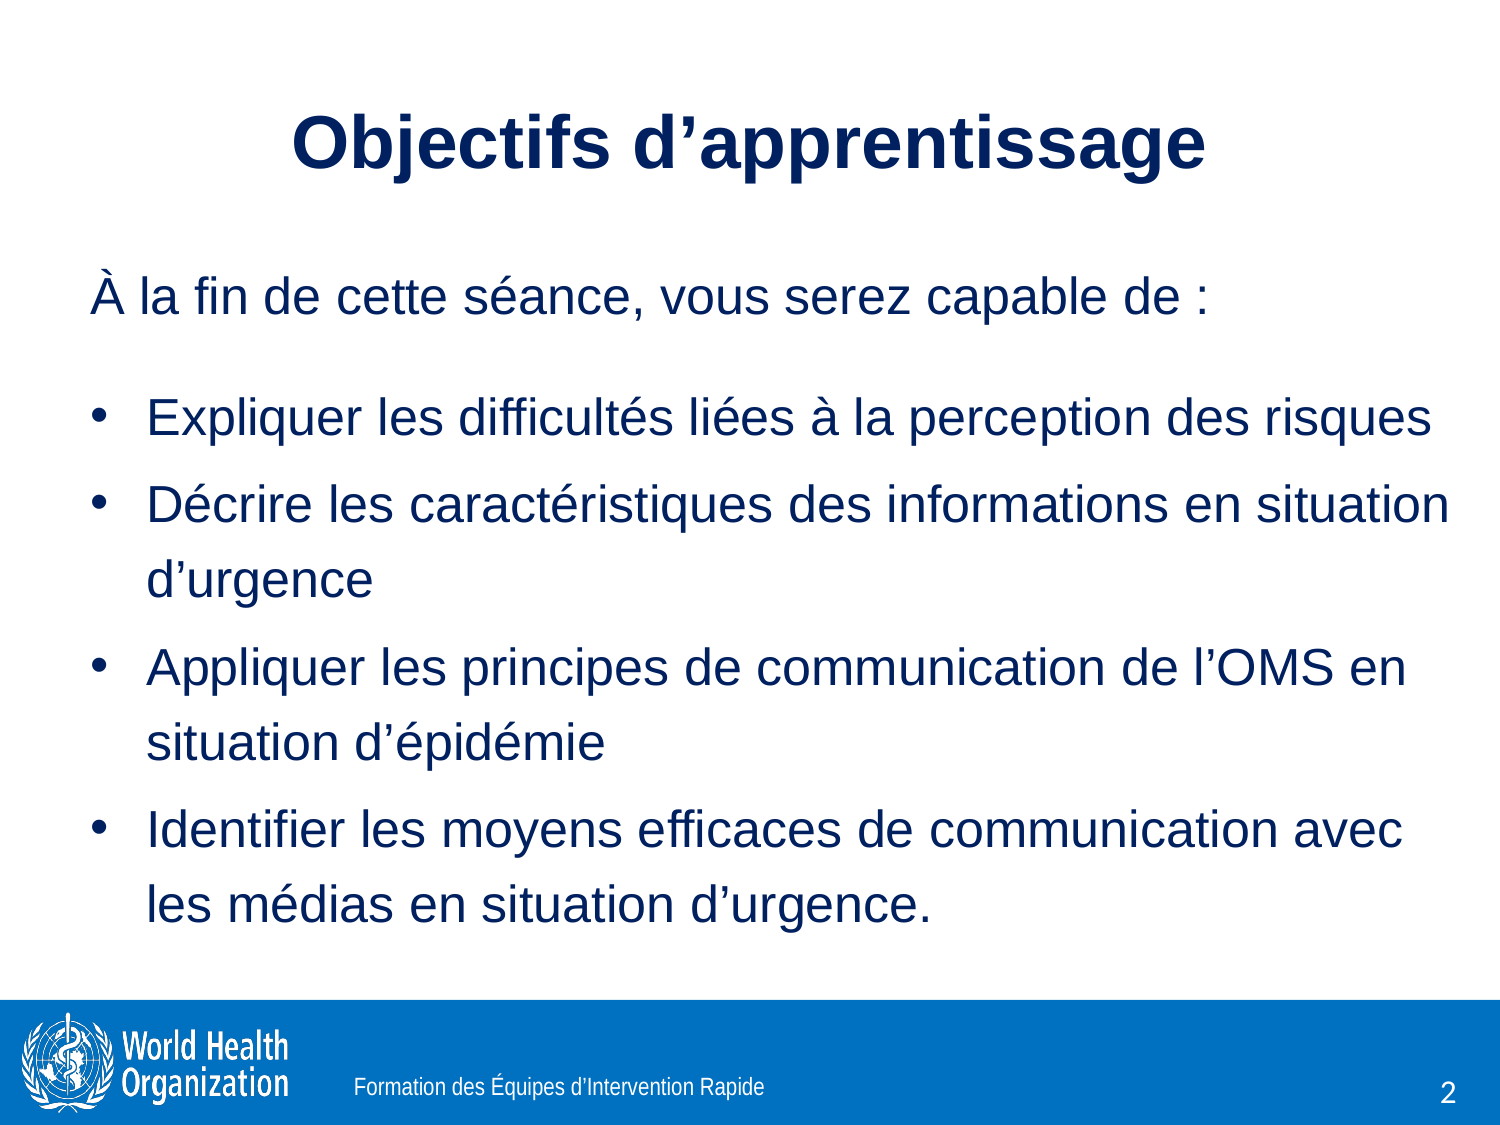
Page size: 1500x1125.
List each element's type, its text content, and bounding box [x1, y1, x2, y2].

list À la fin de cette séance, vous serez capable de : Expliquer les difficultés liées à la perception des risques Décrire les caractéristiques des informations en situation d’urgence Appliquer les principes de communication de l’OMS en situation d’épidémie Identifier les moyens efficaces de communication avec les médias en situation d’urgence. [75, 267, 1459, 1010]
title Objectifs d’apprentissage [75, 45, 1425, 233]
picture [21, 1012, 288, 1113]
